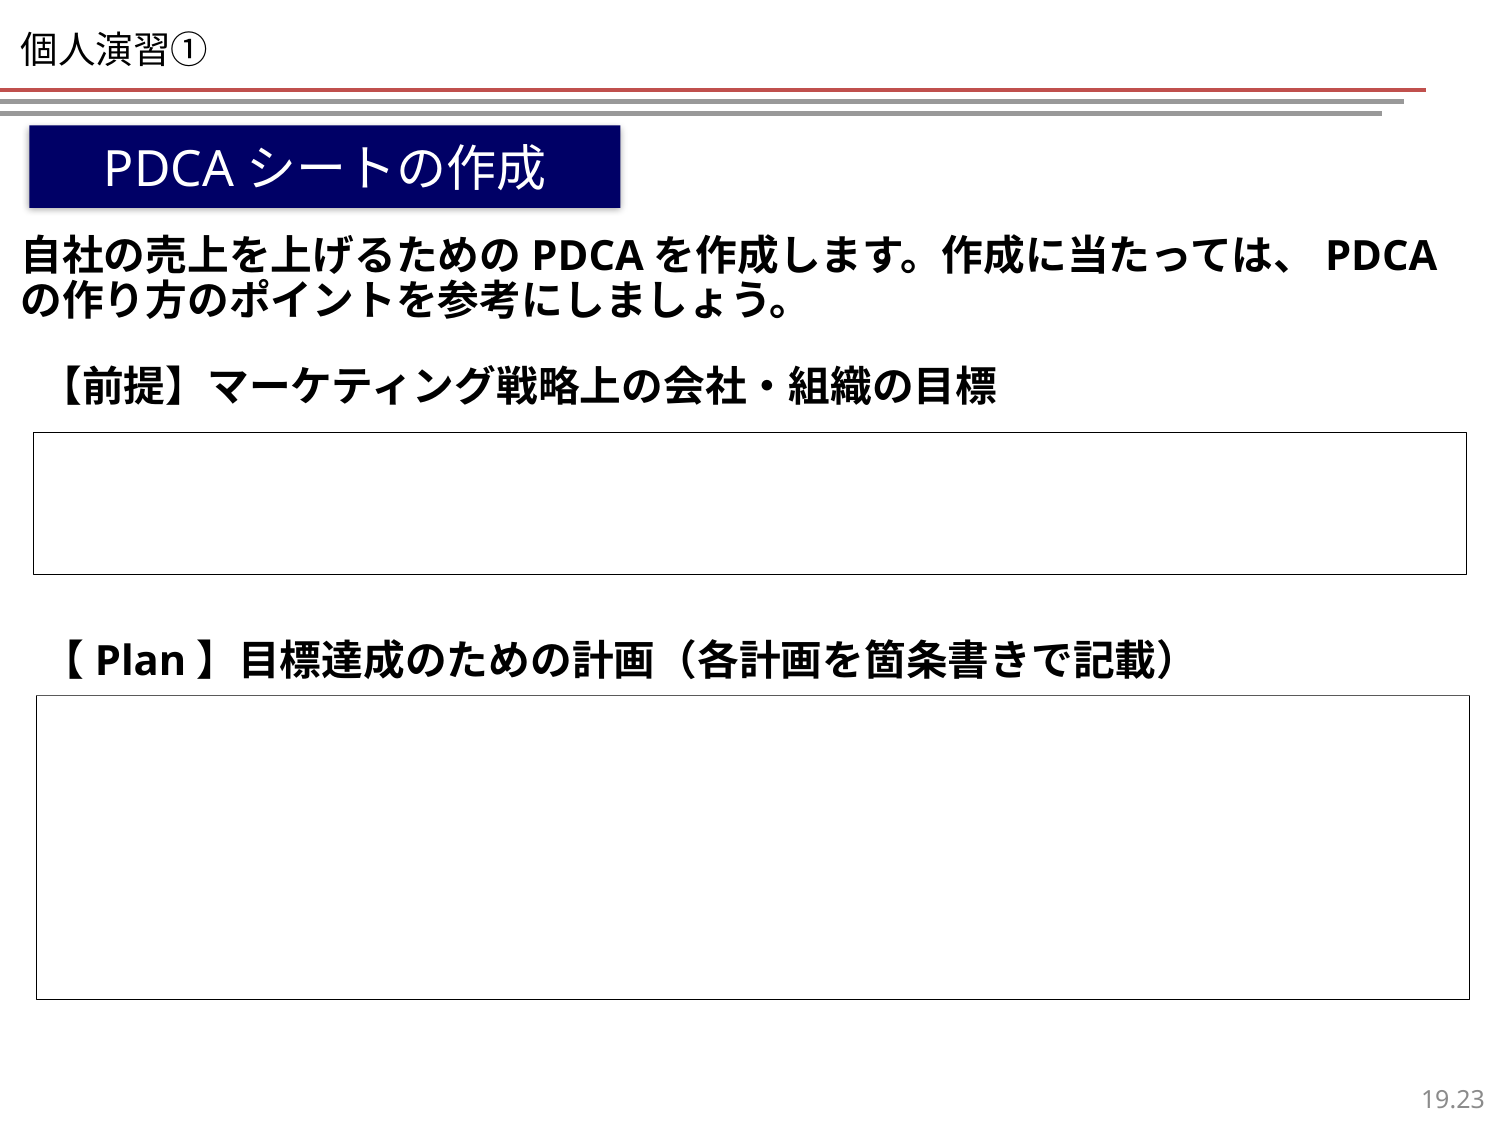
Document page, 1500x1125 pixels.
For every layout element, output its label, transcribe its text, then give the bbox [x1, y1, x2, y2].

text_box 【Plan】目標達成のための計画（各計画を箇条書きで記載） [26, 630, 1500, 698]
text_box [32, 430, 1469, 576]
text_box PDCAシートの作成 [29, 125, 621, 208]
text_box 自社の売上を上げるためのPDCAを作成します。作成に当たっては、PDCAの作り方のポイントを参考にしましょう。 [4, 225, 1484, 312]
text_box [34, 698, 1472, 1002]
text_box 【前提】マーケティング戦略上の会社・組織の目標 [23, 356, 1500, 423]
slide_number 22 [1381, 1065, 1500, 1125]
title 個人演習① [5, 18, 1424, 79]
